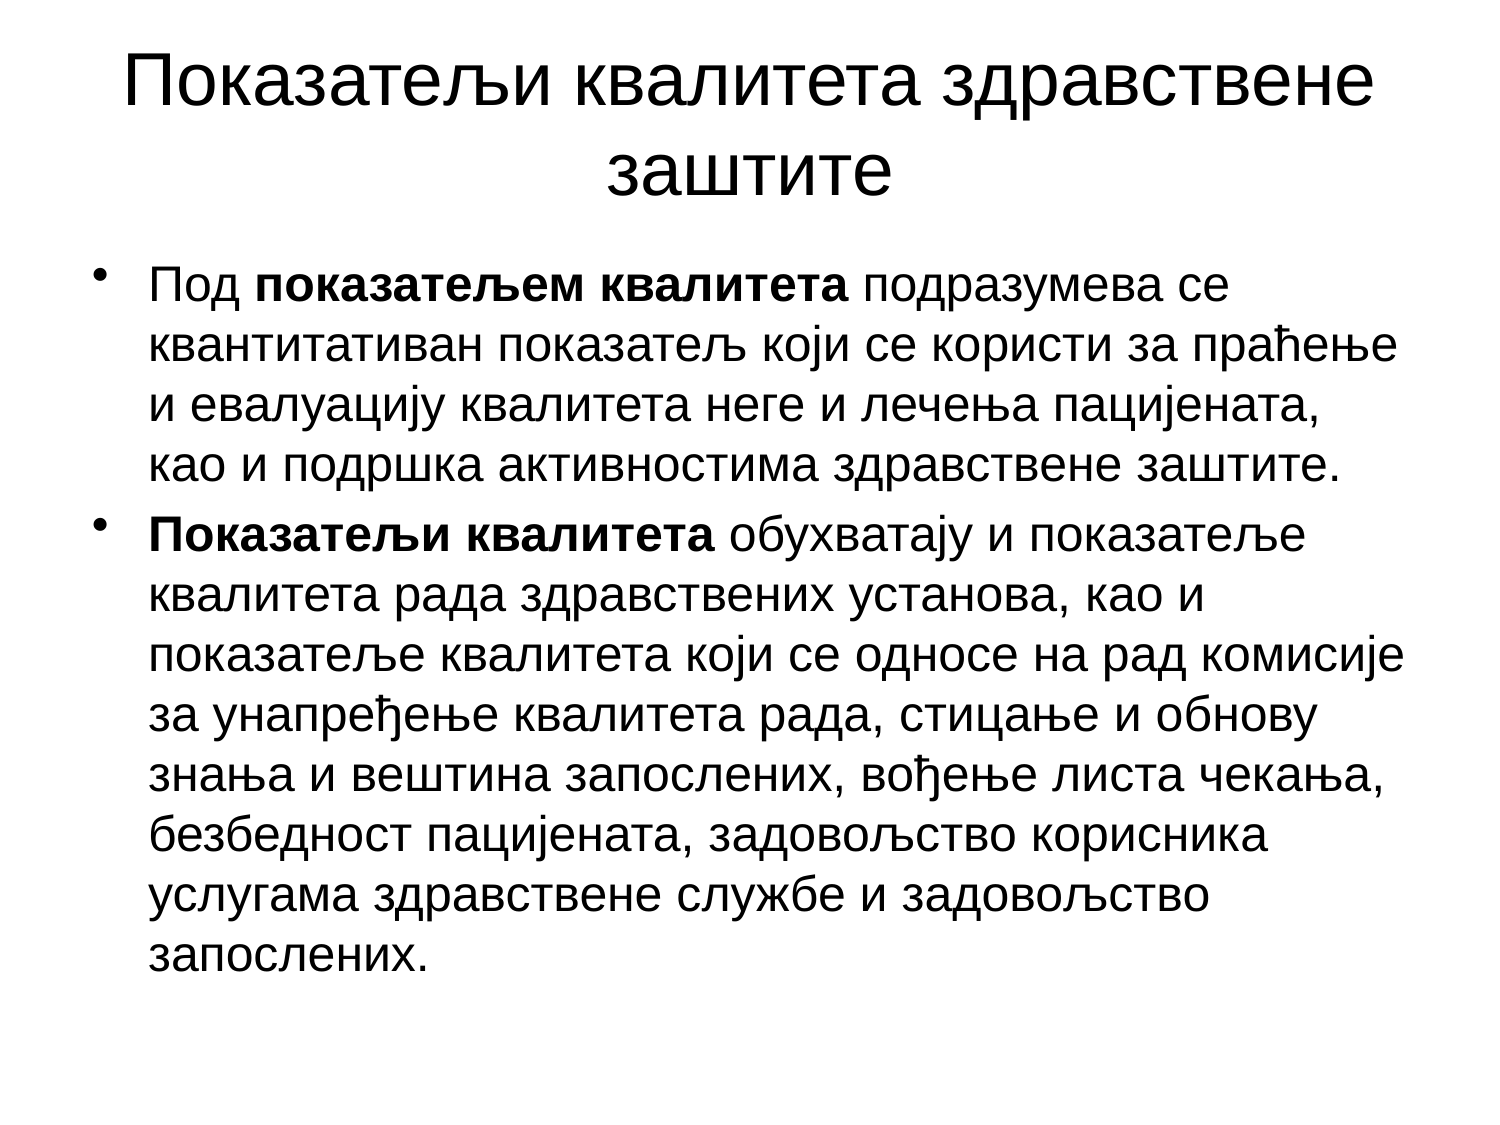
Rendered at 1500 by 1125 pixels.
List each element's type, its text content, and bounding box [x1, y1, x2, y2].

title Показатељи квалитета здравствене заштите [75, 45, 1425, 197]
list Под показатељем квалитета подразумева се квантитативан показатељ који се користи за праћење и евалуацију квалитета неге и лечења пацијената, као и подршка активностима здравствене заштите. Показатељи квалитета обухватају и показатеље квалитета рада здравствених установа, као и показатеље квалитета који се односе на рад комисије за унапређење квалитета рада, стицање и обнову знања и вештина запослених, вођење листа чекања, безбедност пацијената, задовољство корисника услугама здравствене службе и задовољство запослених. [76, 243, 1427, 986]
